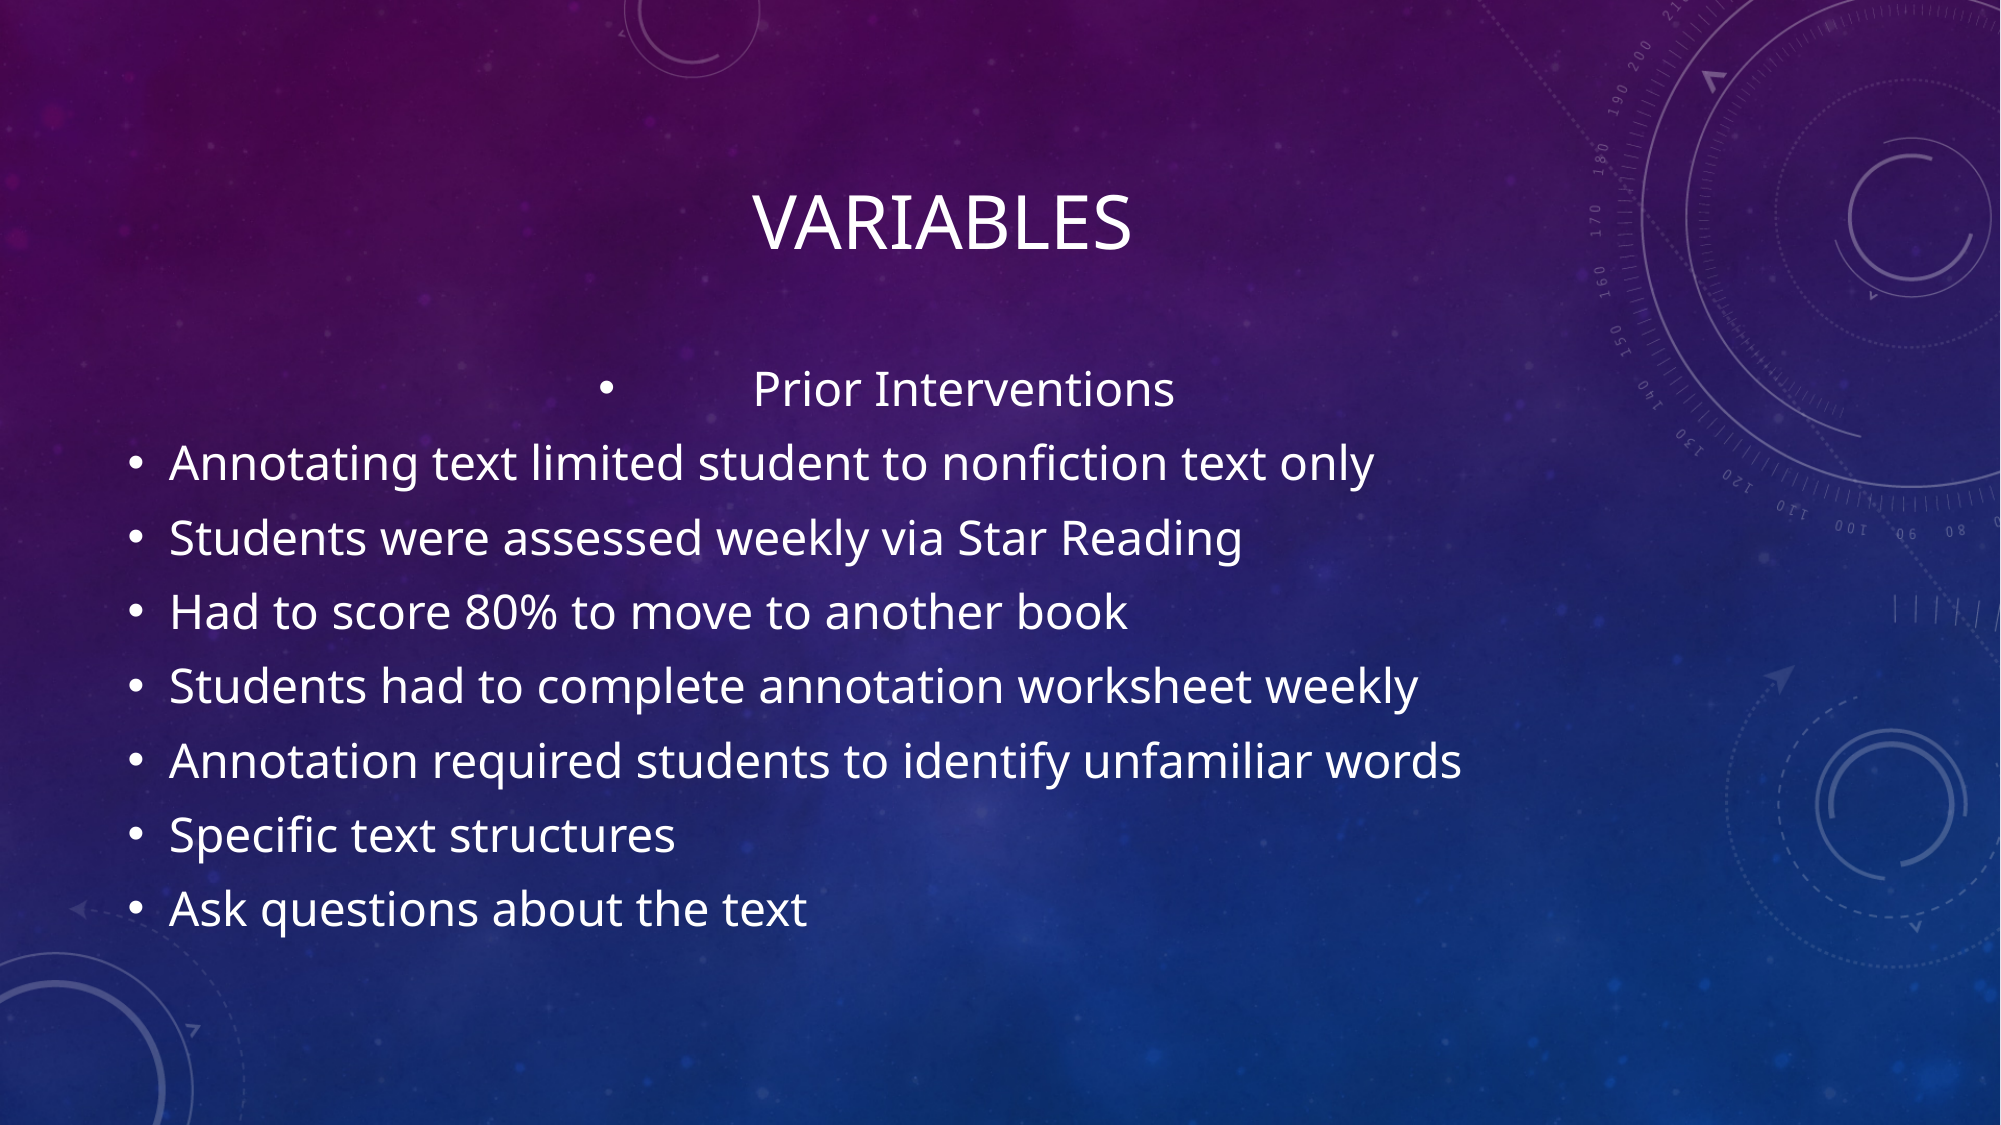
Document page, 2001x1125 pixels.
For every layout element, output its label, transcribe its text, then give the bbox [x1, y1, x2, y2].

list Prior Interventions Annotating text limited student to nonfiction text only Students were assessed weekly via Star Reading Had to score 80% to move to another book Students had to complete annotation worksheet weekly Annotation required students to identify unfamiliar words Specific text structures Ask questions about the text [112, 351, 1775, 950]
picture [0, 0, 2001, 1125]
title variables [112, 99, 1775, 339]
